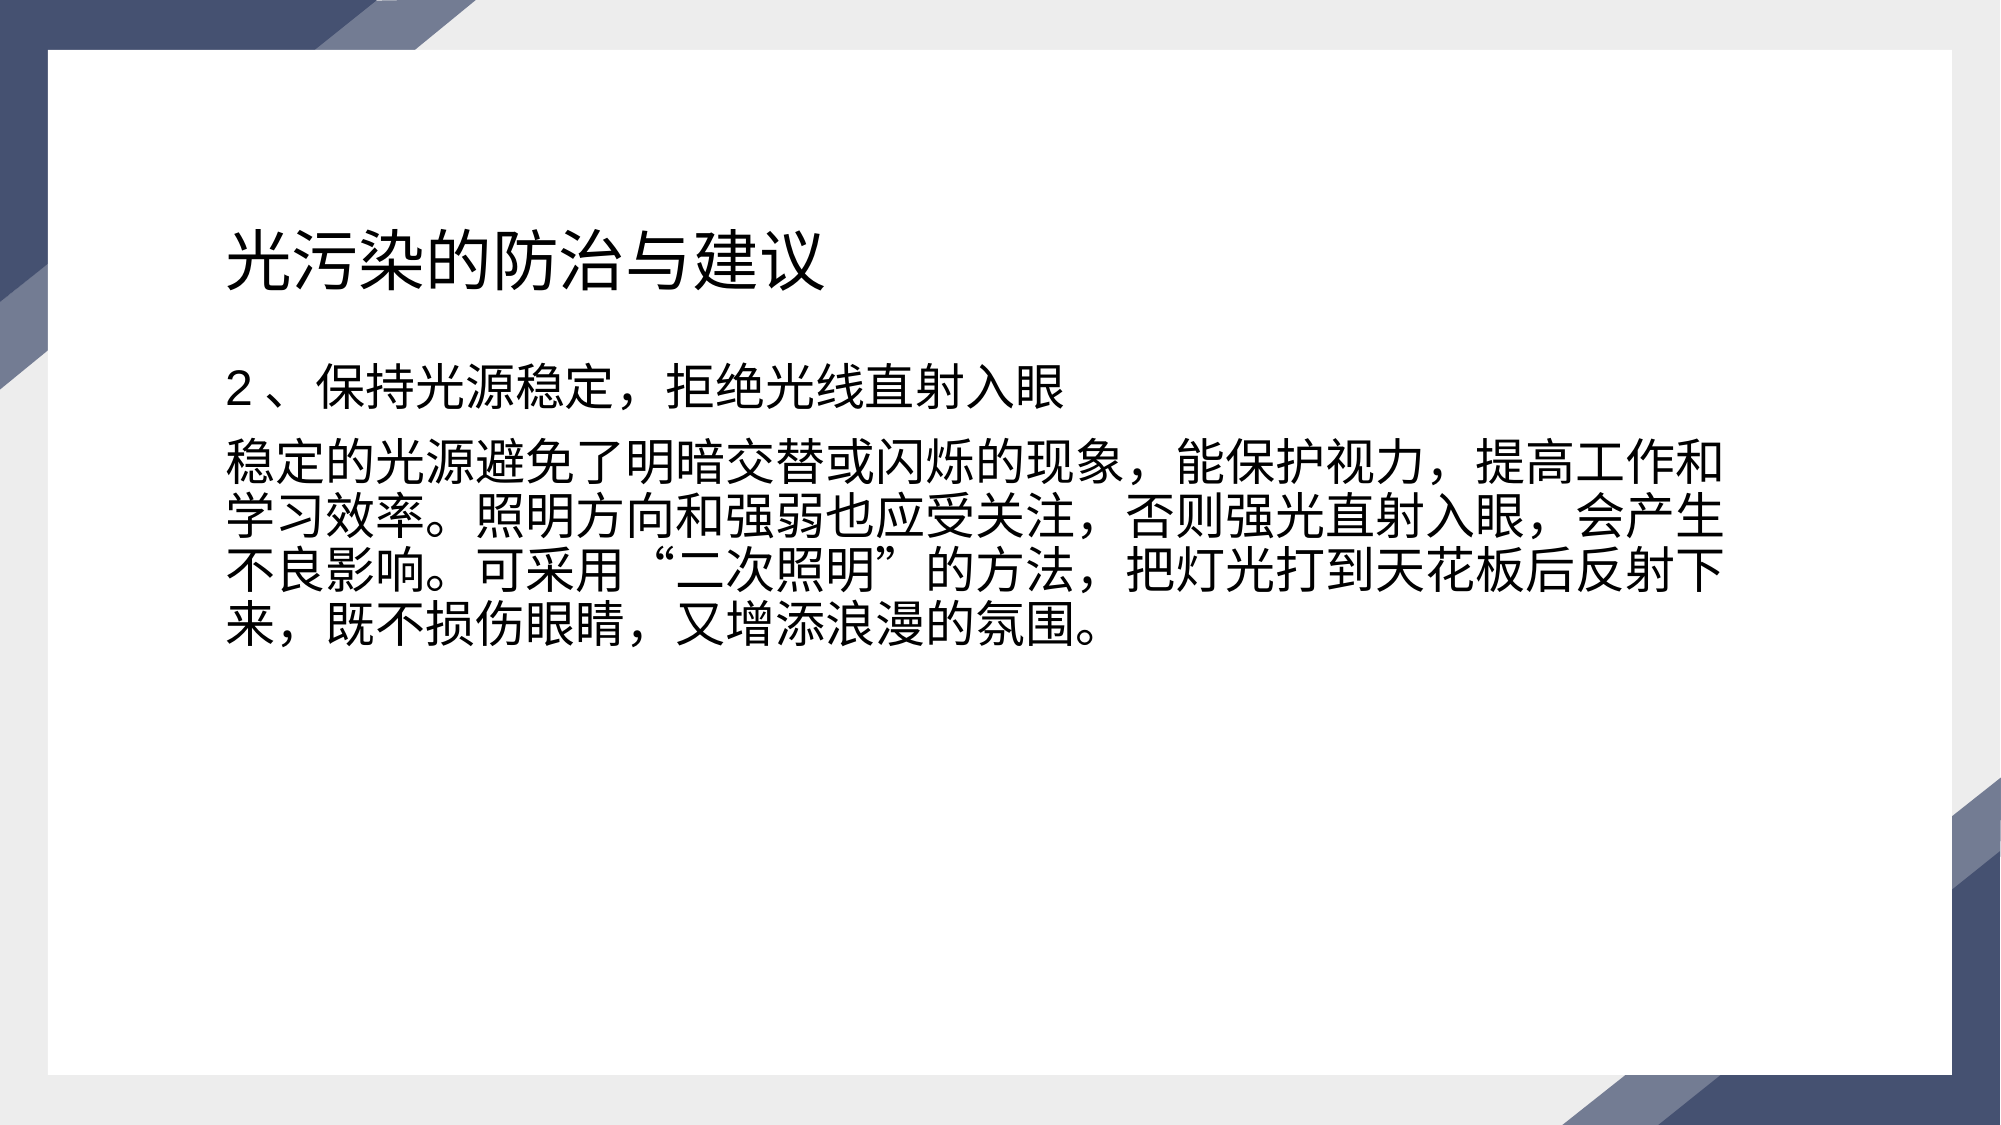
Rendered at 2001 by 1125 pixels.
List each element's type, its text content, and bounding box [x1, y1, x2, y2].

title 光污染的防治与建议 [210, 204, 1790, 324]
list 2、保持光源稳定，拒绝光线直射入眼 稳定的光源避免了明暗交替或闪烁的现象，能保护视力，提高工作和学习效率。照明方向和强弱也应受关注，否则强光直射入眼，会产生不良影响。可采用“二次照明”的方法，把灯光打到天花板后反射下来，既不损伤眼睛，又增添浪漫的氛围。 [210, 354, 1790, 921]
